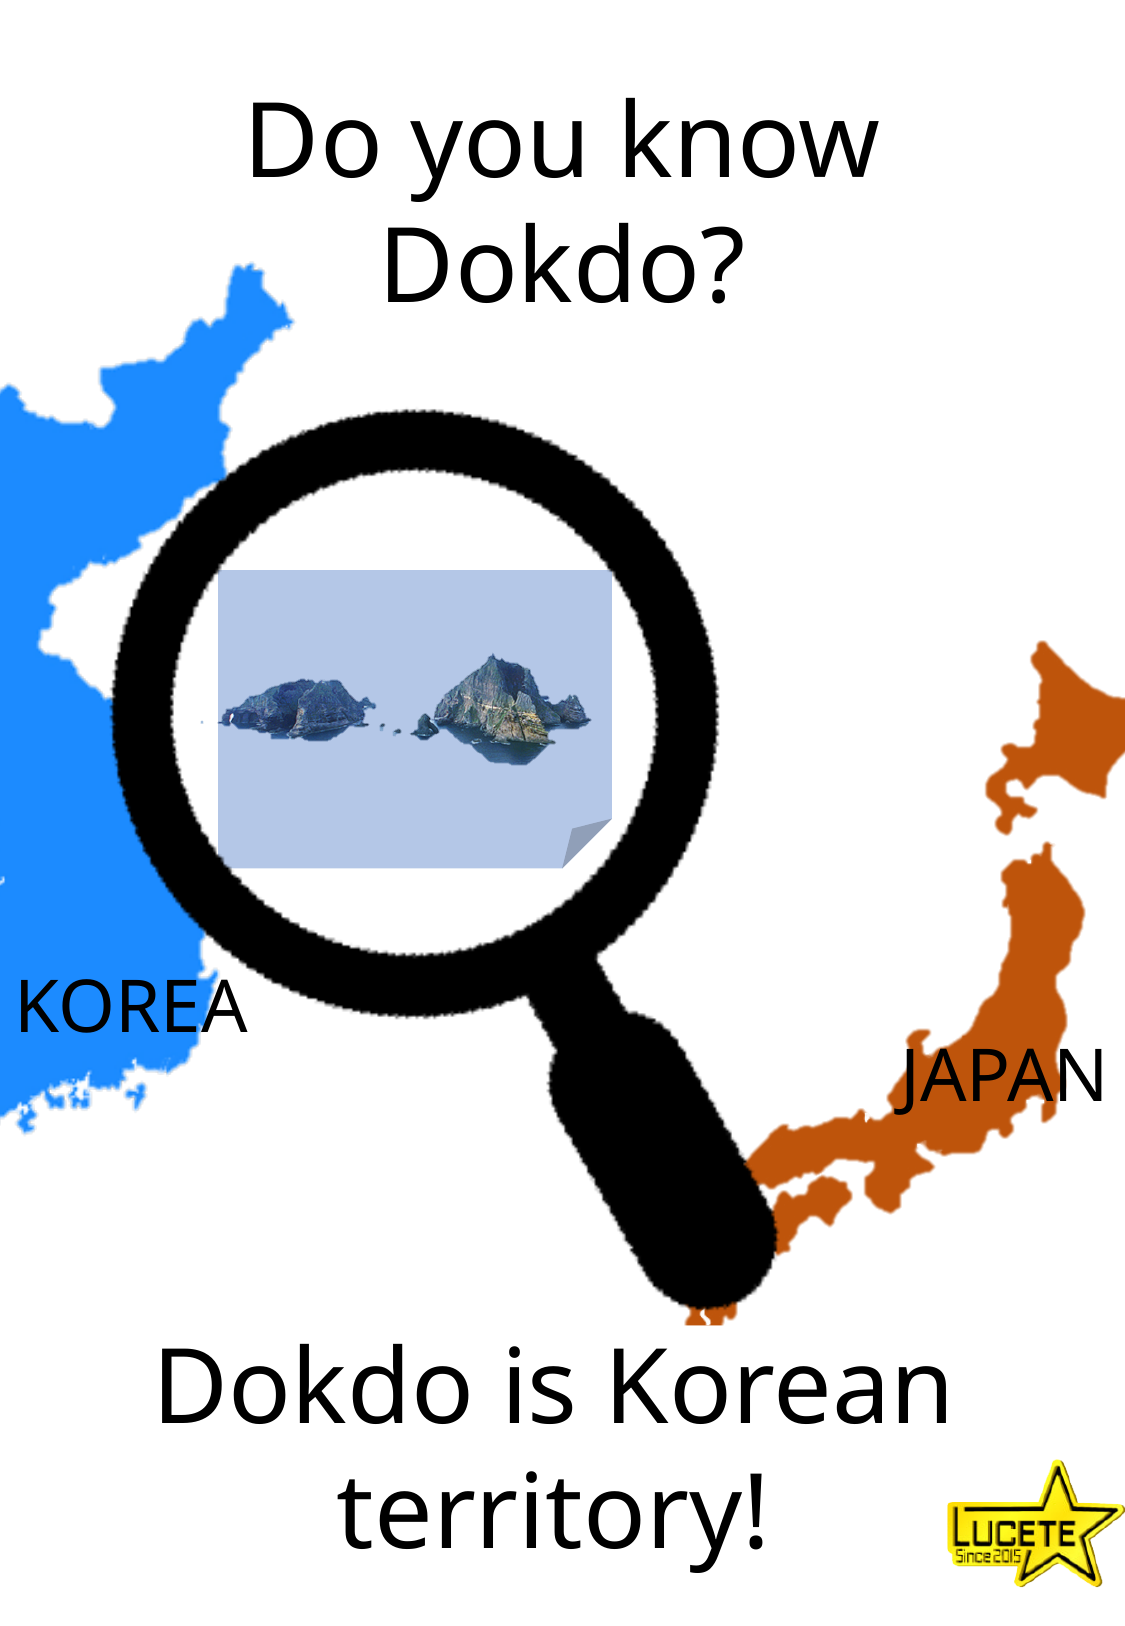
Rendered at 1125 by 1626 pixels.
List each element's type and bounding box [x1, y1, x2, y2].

text_box [0, 66, 1125, 1600]
